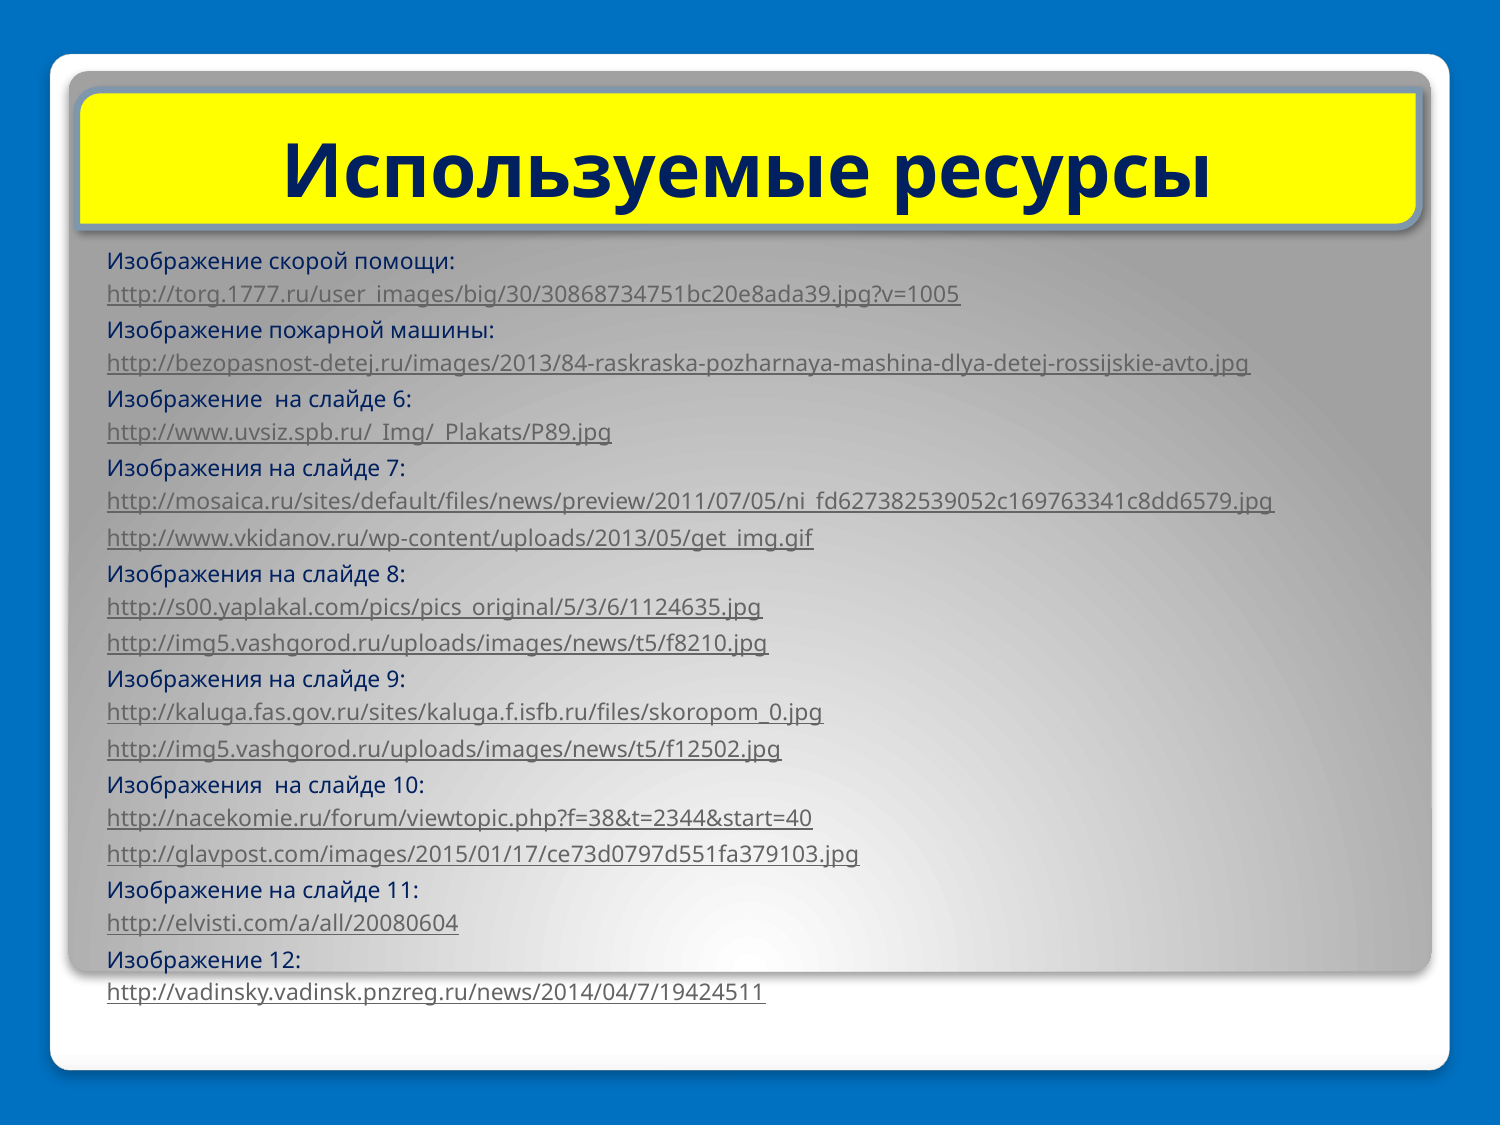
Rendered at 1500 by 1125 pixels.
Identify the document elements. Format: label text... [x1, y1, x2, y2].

list Изображение скорой помощи: http://torg.1777.ru/user_images/big/30/30868734751bc20e8ada39.jpg?v=1005 Изображение пожарной машины: http://bezopasnost-detej.ru/images/2013/84-raskraska-pozharnaya-mashina-dlya-detej-rossijskie-avto.jpg Изображение на слайде 6: http://www.uvsiz.spb.ru/_Img/_Plakats/P89.jpg Изображения на слайде 7: http://mosaica.ru/sites/default/files/news/preview/2011/07/05/ni_fd627382539052c169763341c8dd6579.jpg http://www.vkidanov.ru/wp-content/uploads/2013/05/get_img.gif Изображения на слайде 8: http://s00.yaplakal.com/pics/pics_original/5/3/6/1124635.jpg http://img5.vashgorod.ru/uploads/images/news/t5/f8210.jpg Изображения на слайде 9: http://kaluga.fas.gov.ru/sites/kaluga.f.isfb.ru/files/skoropom_0.jpg http://img5.vashgorod.ru/uploads/images/news/t5/f12502.jpg Изображения на слайде 10: http://nacekomie.ru/forum/viewtopic.php?f=38&t=2344&start=40 http://glavpost.com/images/2015/01/17/ce73d0797d551fa379103.jpg Изображение на слайде 11: http://elvisti.com/a/all/20080604 Изображение 12: http://vadinsky.vadinsk.pnzreg.ru/news/2014/04/7/19424511 [76, 233, 1420, 1000]
text_box Используемые ресурсы [73, 86, 1423, 231]
